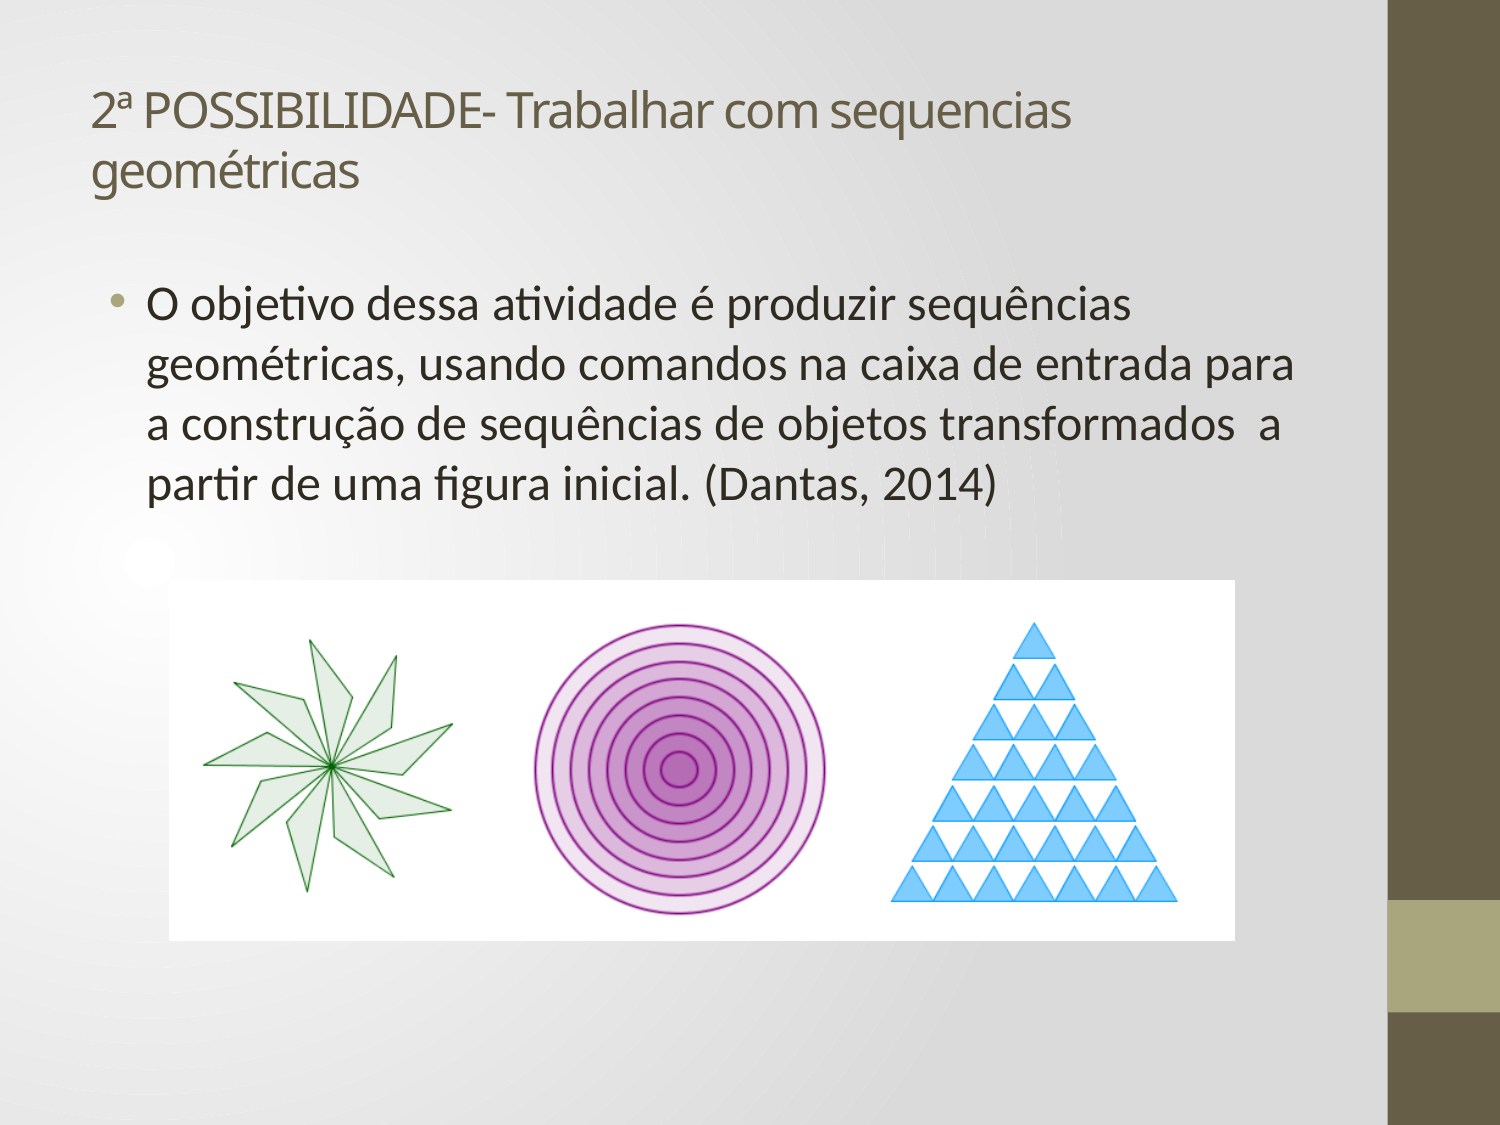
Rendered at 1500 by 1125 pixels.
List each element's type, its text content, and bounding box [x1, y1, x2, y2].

title 2ª POSSIBILIDADE- Trabalhar com sequencias geométricas [75, 45, 1325, 233]
picture [168, 579, 1235, 941]
list O objetivo dessa atividade é produzir sequências geométricas, usando comandos na caixa de entrada para a construção de sequências de objetos transformados a partir de uma figura inicial. (Dantas, 2014) [75, 262, 1325, 1050]
